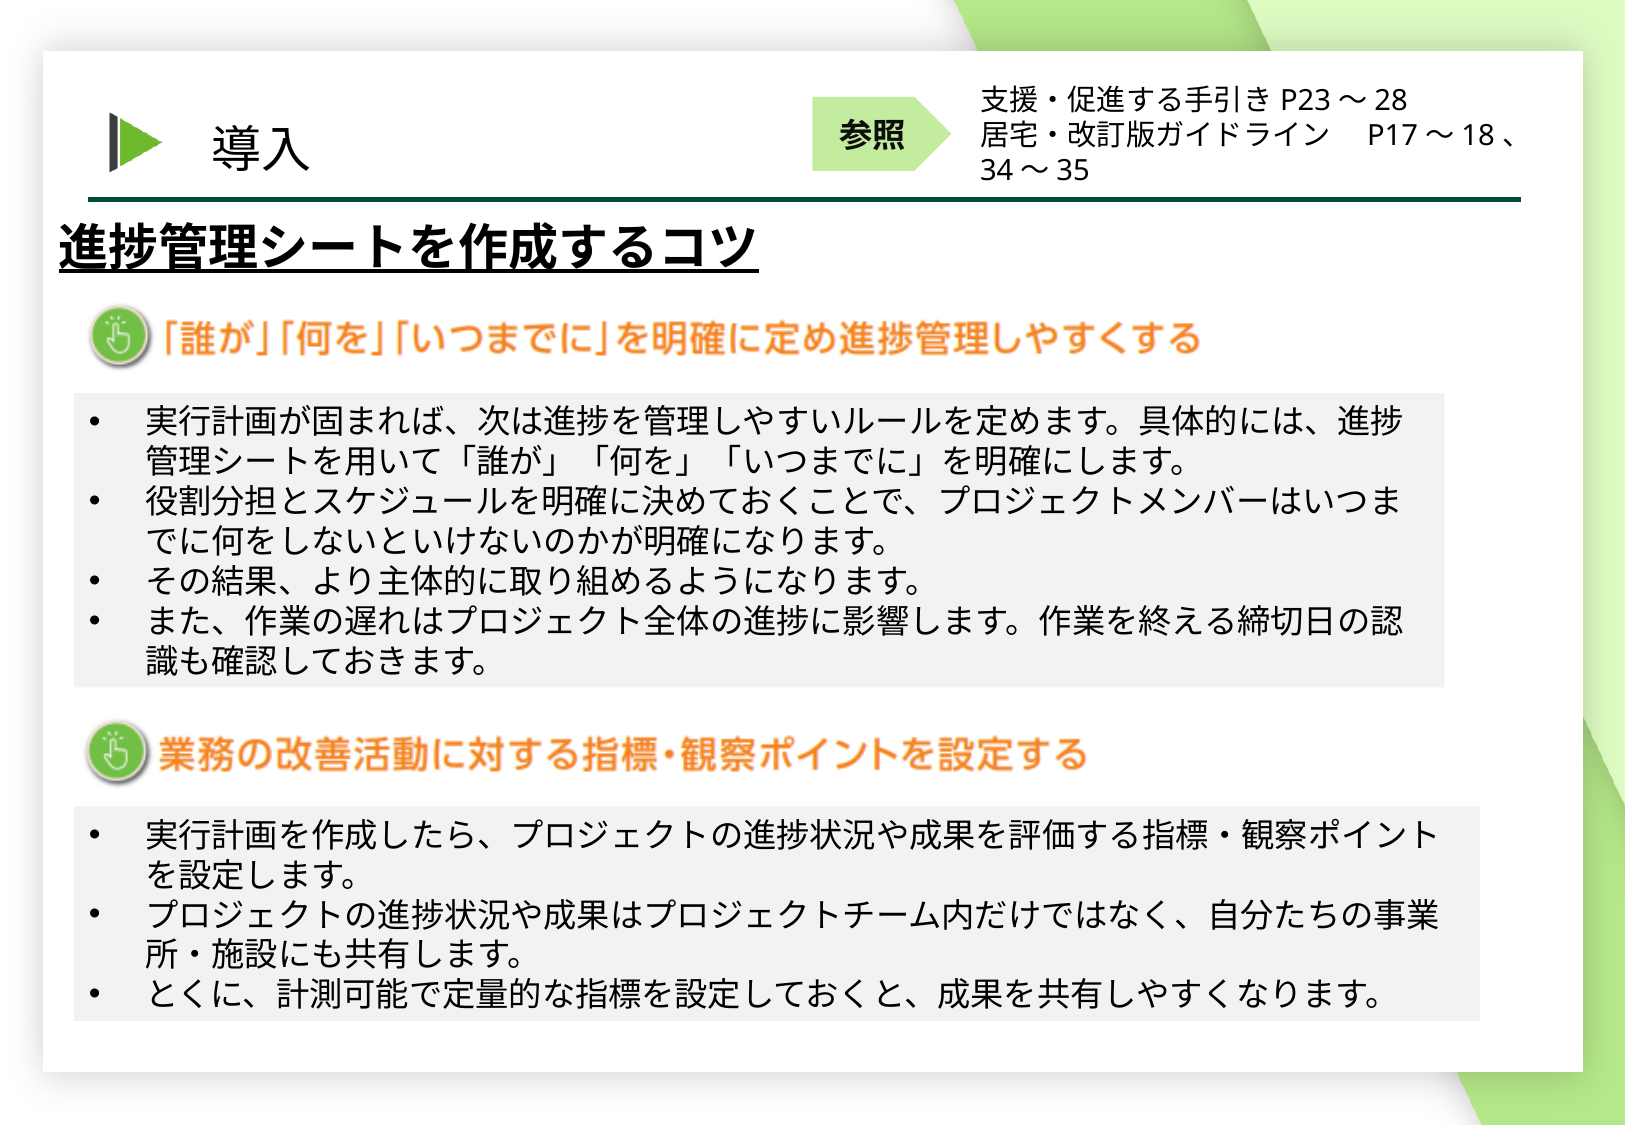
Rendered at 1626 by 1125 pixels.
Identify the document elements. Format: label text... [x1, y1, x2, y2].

text_box 実行計画が固まれば、次は進捗を管理しやすいルールを定めます。具体的には、進捗管理シートを用いて「誰が」「何を」「いつまでに」を明確にします。 役割分担とスケジュールを明確に決めておくことで、プロジェクトメンバーはいつまでに何をしないといけないのかが明確になります。 その結果、より主体的に取り組めるようになります。 また、作業の遅れはプロジェクト全体の進捗に影響します。作業を終える締切日の認識も確認しておきます。 [74, 393, 1445, 688]
text_box 実行計画を作成したら、プロジェクトの進捗状況や成果を評価する指標・観察ポイントを設定します。 プロジェクトの進捗状況や成果はプロジェクトチーム内だけではなく、自分たちの事業所・施設にも共有します。 とくに、計測可能で定量的な指標を設定しておくと、成果を共有しやすくなります。 [74, 806, 1480, 1021]
list 支援・促進する手引き P23～28 居宅・改訂版ガイドライン P17～18、34～35 [965, 96, 1560, 171]
picture [0, 0, 1625, 1125]
text_box 進捗管理シートを作成するコツ [43, 207, 774, 283]
